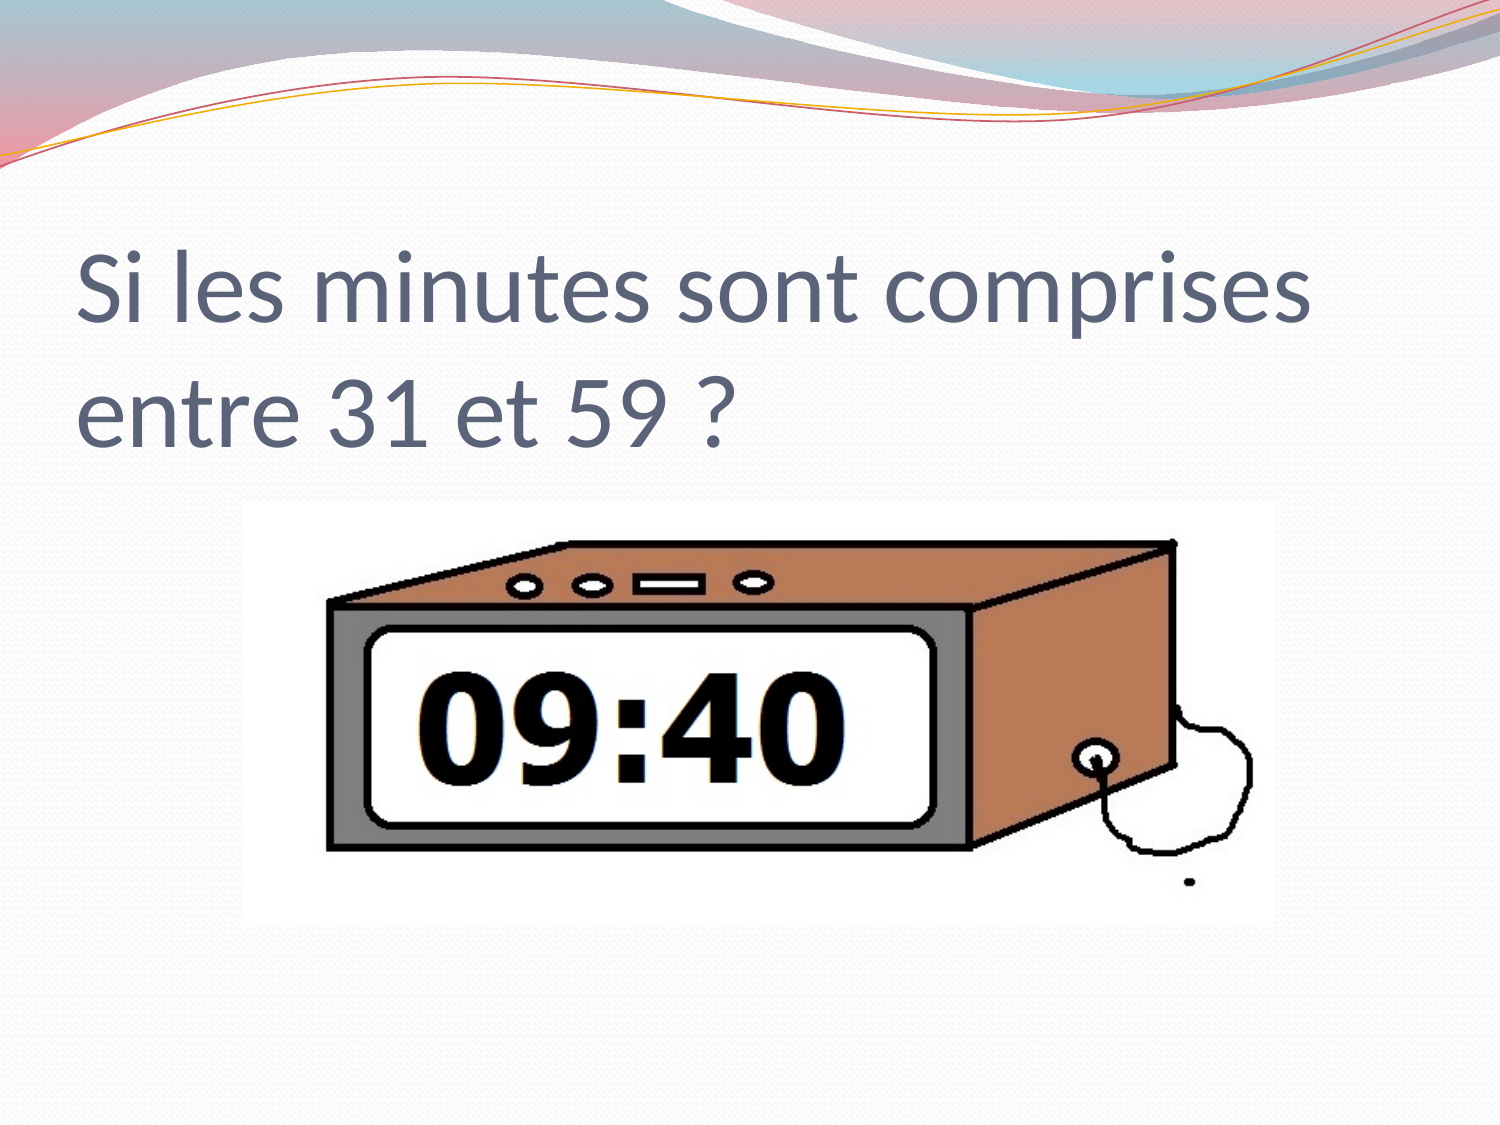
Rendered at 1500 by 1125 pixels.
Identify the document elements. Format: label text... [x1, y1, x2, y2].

title Si les minutes sont comprises entre 31 et 59 ? [75, 115, 1425, 468]
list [241, 503, 1276, 928]
